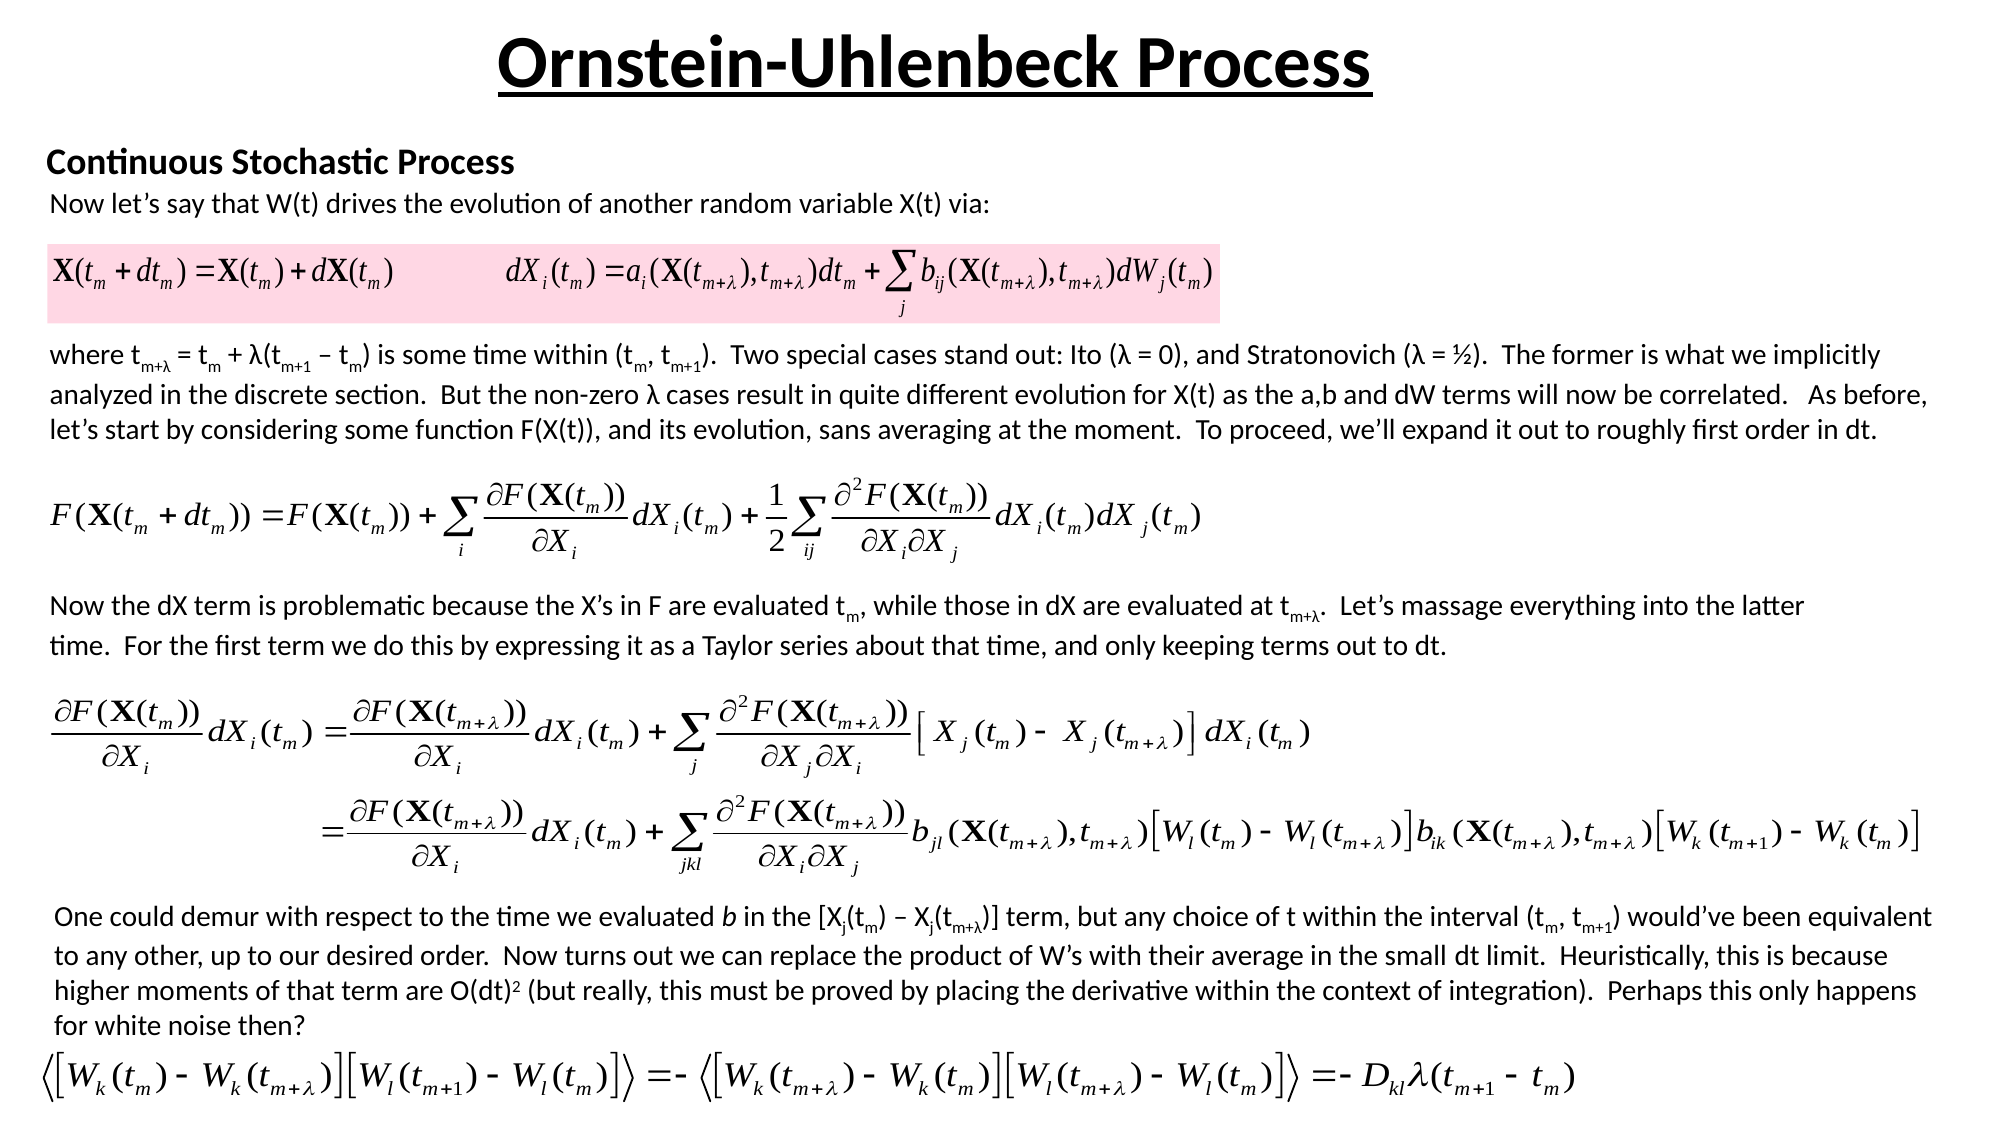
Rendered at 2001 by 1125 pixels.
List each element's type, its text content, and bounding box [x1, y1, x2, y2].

text_box Now let’s say that W(t) drives the evolution of another random variable X(t) via: [34, 177, 1030, 228]
text_box where tm+λ = tm + λ(tm+1 – tm) is some time within (tm, tm+1). Two special cases stand out: Ito (λ = 0), and Stratonovich (λ = ½). The former is what we implicitly analyzed in the discrete section. But the non-zero λ cases result in quite different evolution for X(t) as the a,b and dW terms will now be correlated. As before, let’s start by considering some function F(X(t)), and its evolution, sans averaging at the moment. To proceed, we’ll expand it out to roughly first order in dt. [34, 328, 1969, 453]
text_box Now the dX term is problematic because the X’s in F are evaluated tm, while those in dX are evaluated at tm+λ. Let’s massage everything into the latter time. For the first term we do this by expressing it as a Taylor series about that time, and only keeping terms out to dt. [34, 578, 1850, 669]
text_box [44, 469, 1208, 572]
text_box Continuous Stochastic Process [31, 129, 552, 189]
title Ornstein-Uhlenbeck Process [463, 12, 1407, 112]
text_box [45, 687, 1928, 885]
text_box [47, 244, 1220, 324]
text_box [36, 1046, 1583, 1110]
text_box One could demur with respect to the time we evaluated b in the [Xj(tm) – Xj(tm+λ)] term, but any choice of t within the interval (tm, tm+1) would’ve been equivalent to any other, up to our desired order. Now turns out we can replace the product of W’s with their average in the small dt limit. Heuristically, this is because higher moments of that term are O(dt)2 (but really, this must be proved by placing the derivative within the context of integration). Perhaps this only happens for white noise then? [39, 889, 1969, 1049]
